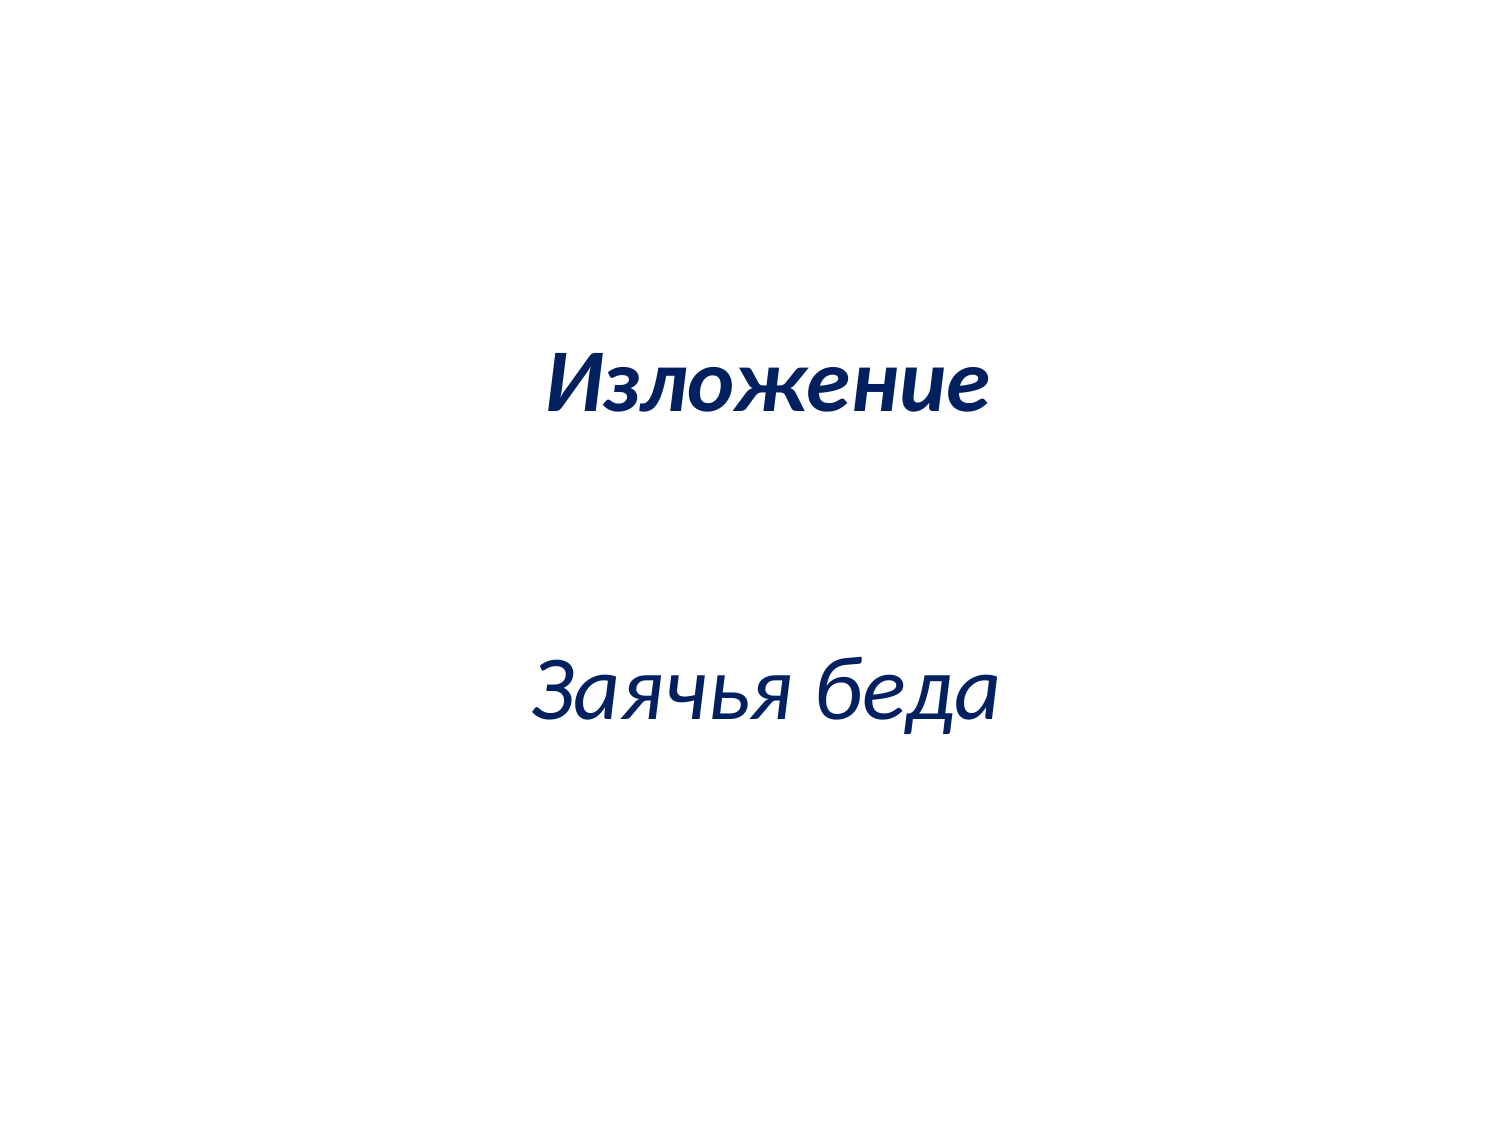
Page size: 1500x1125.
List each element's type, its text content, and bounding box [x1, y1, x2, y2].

subtitle Изложение [17, 314, 1500, 665]
title Заячья беда [128, 665, 1404, 804]
